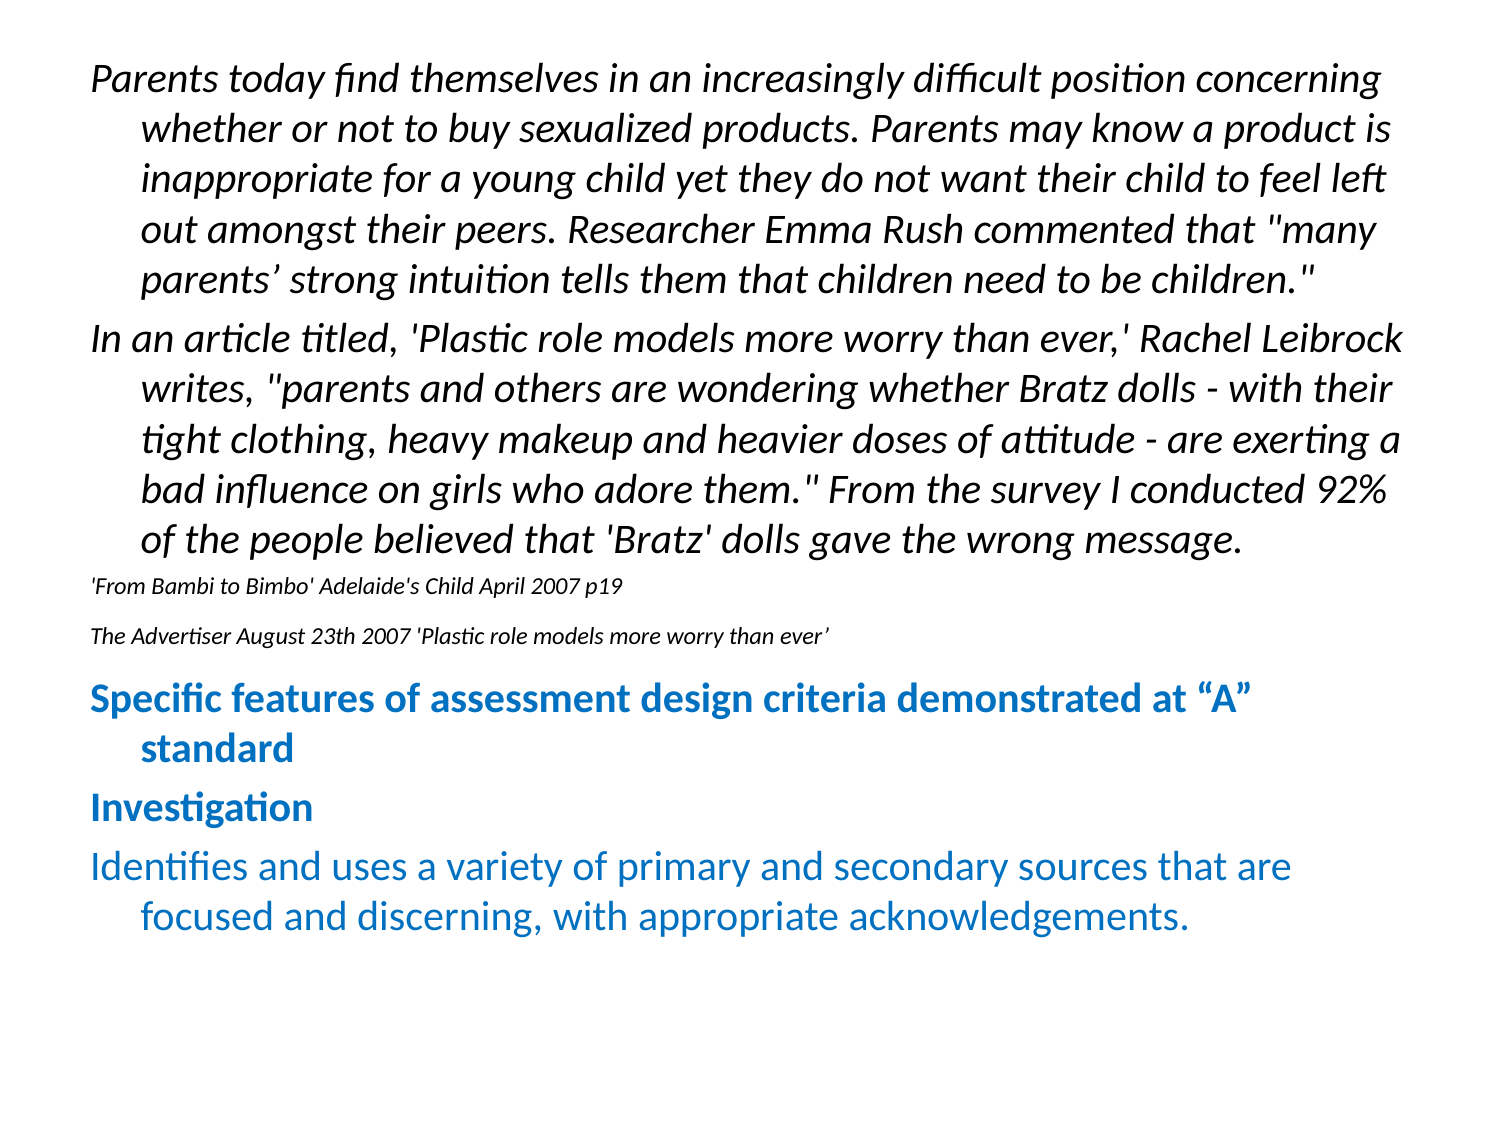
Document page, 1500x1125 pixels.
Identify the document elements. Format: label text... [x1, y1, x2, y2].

list Parents today find themselves in an increasingly difficult position concerning whether or not to buy sexualized products. Parents may know a product is inappropriate for a young child yet they do not want their child to feel left out amongst their peers. Researcher Emma Rush commented that "many parents’ strong intuition tells them that children need to be children." In an article titled, 'Plastic role models more worry than ever,' Rachel Leibrock writes, "parents and others are wondering whether Bratz dolls - with their tight clothing, heavy makeup and heavier doses of attitude - are exerting a bad influence on girls who adore them." From the survey I conducted 92% of the people believed that 'Bratz' dolls gave the wrong message. 'From Bambi to Bimbo' Adelaide's Child April 2007 p19 The Advertiser August 23th 2007 'Plastic role models more worry than ever’ Specific features of assessment design criteria demonstrated at “A” standard Investigation Identifies and uses a variety of primary and secondary sources that are focused and discerning, with appropriate acknowledgements. [75, 42, 1425, 1005]
